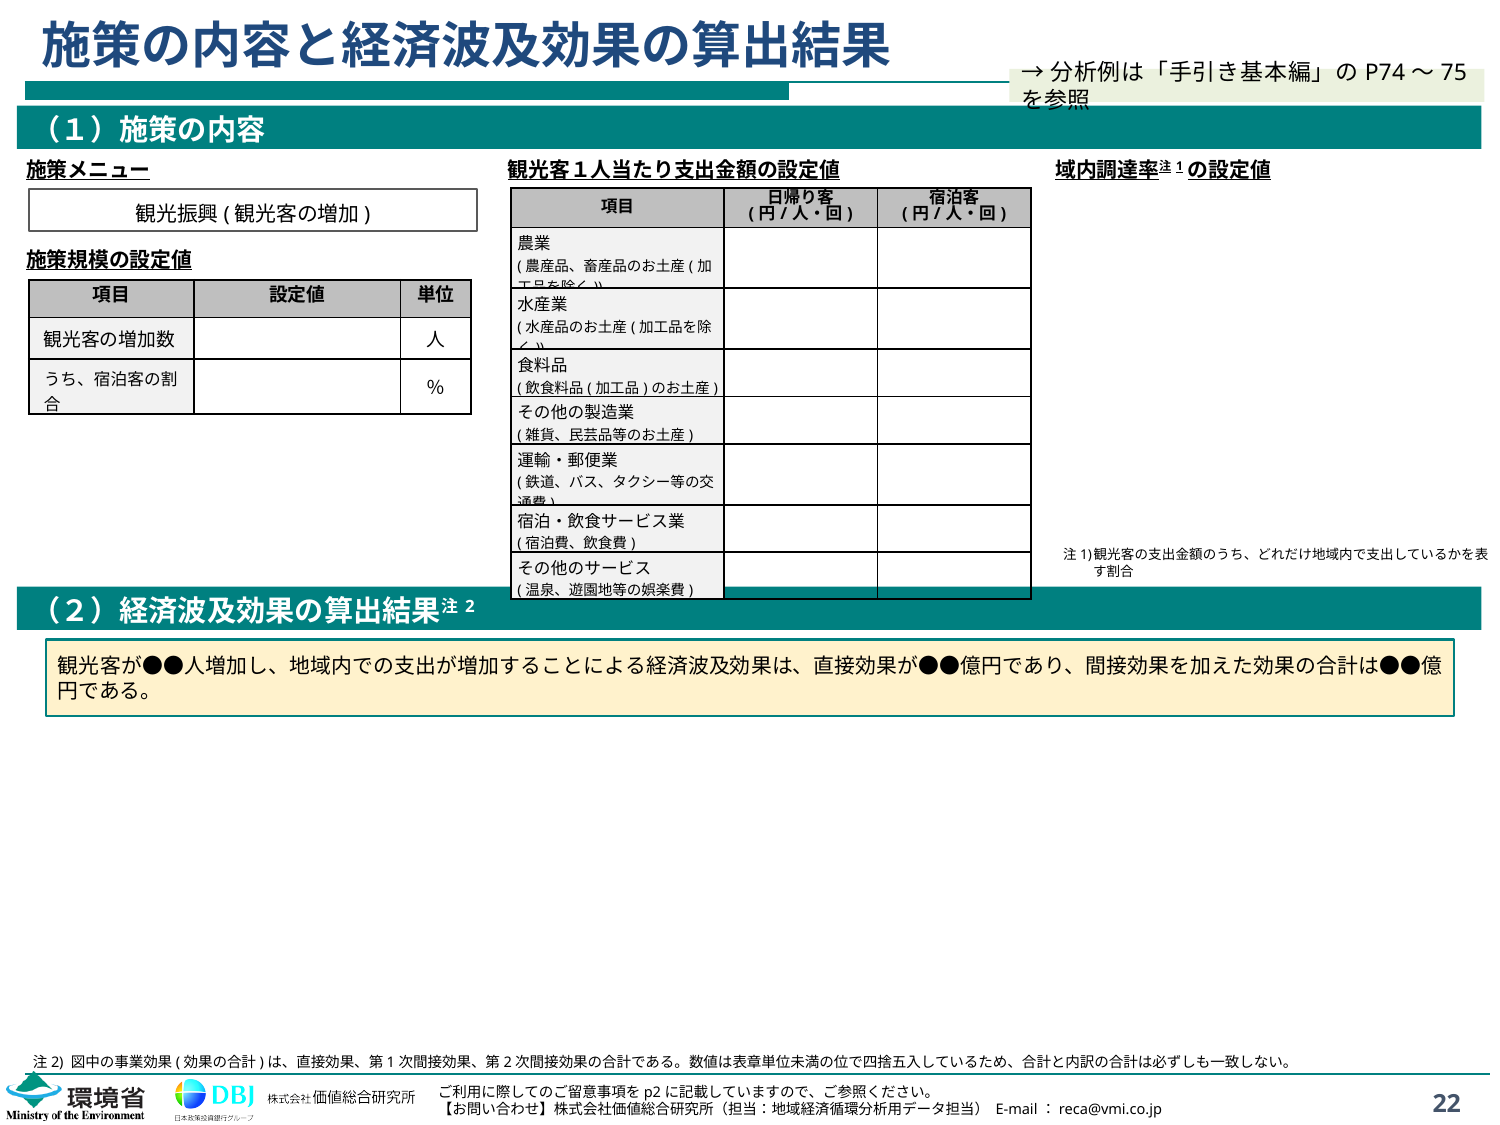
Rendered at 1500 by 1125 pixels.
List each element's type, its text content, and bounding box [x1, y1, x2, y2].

table_cell その他のサービス (温泉、遊園地等の娯楽費) [512, 553, 723, 598]
table_cell その他の製造業 (雑貨、民芸品等のお土産) [512, 397, 723, 443]
table_header 宿泊客 (円/人・回) [878, 189, 1030, 227]
table_header 単位 [401, 281, 470, 317]
table_header 設定値 [195, 281, 400, 317]
title 施策の内容と経済波及効果の算出結果 [25, 0, 1355, 82]
text_box 観光客１人当たり支出金額の設定値 [507, 156, 892, 182]
table_cell 水産業 (水産品のお土産(加工品を除く)) [512, 289, 723, 348]
text_box 施策メニュー [26, 156, 174, 182]
text_box （２）経済波及効果の算出結果注2 [16, 586, 1482, 630]
table_cell 人 [401, 318, 470, 358]
text_box 域内調達率注1の設定値 [1055, 156, 1351, 182]
table_header 項目 [512, 189, 723, 227]
table_cell [725, 289, 877, 348]
table_cell [878, 553, 1030, 598]
table_cell ％ [401, 360, 470, 413]
table_header 項目 [30, 281, 193, 317]
text_box 注2) 図中の事業効果(効果の合計)は、直接効果、第1次間接効果、第2次間接効果の合計である。数値は表章単位未満の位で四捨五入しているため、合計と内訳の合計は必ずしも一致しない。 [33, 1050, 1451, 1071]
table_cell [195, 318, 400, 358]
table_cell 運輸・郵便業 (鉄道、バス、タクシー等の交通費) [512, 445, 723, 504]
table_cell [725, 228, 877, 287]
text_box 観光振興(観光客の増加) [28, 189, 478, 231]
picture [171, 1075, 419, 1125]
picture [2, 1071, 148, 1125]
table_cell 宿泊・飲食サービス業 (宿泊費、飲食費) [512, 506, 723, 551]
table_cell [878, 350, 1030, 396]
text_box 施策規模の設定値 [26, 246, 263, 272]
text_box 観光客が●●人増加し、地域内での支出が増加することによる経済波及効果は、直接効果が●●億円であり、間接効果を加えた効果の合計は●●億円である。 [46, 639, 1454, 717]
text_box →分析例は「手引き基本編」のP74～75を参照 [1009, 68, 1485, 102]
table_cell [878, 289, 1030, 348]
table_cell 農業 (農産品、畜産品のお土産(加工品を除く)) [512, 228, 723, 287]
table_cell 食料品 (飲食料品(加工品)のお土産) [512, 350, 723, 396]
table_cell うち、宿泊客の割合 [30, 360, 193, 413]
table_cell [725, 445, 877, 504]
table_cell [195, 360, 400, 413]
table_cell [878, 397, 1030, 443]
table_cell [725, 553, 877, 598]
table_cell [878, 228, 1030, 287]
table_cell [725, 506, 877, 551]
table_cell [725, 397, 877, 443]
table_header 日帰り客 (円/人・回) [725, 189, 877, 227]
table_cell [878, 506, 1030, 551]
table_cell 観光客の増加数 [30, 318, 193, 358]
table_cell [725, 350, 877, 396]
slide_number 22 [1393, 1079, 1500, 1122]
text_box 注1) 観光客の支出金額のうち、どれだけ地域内で支出しているかを表す割合 [1063, 550, 1489, 574]
text_box （１）施策の内容 [16, 105, 1482, 149]
table_cell [878, 445, 1030, 504]
